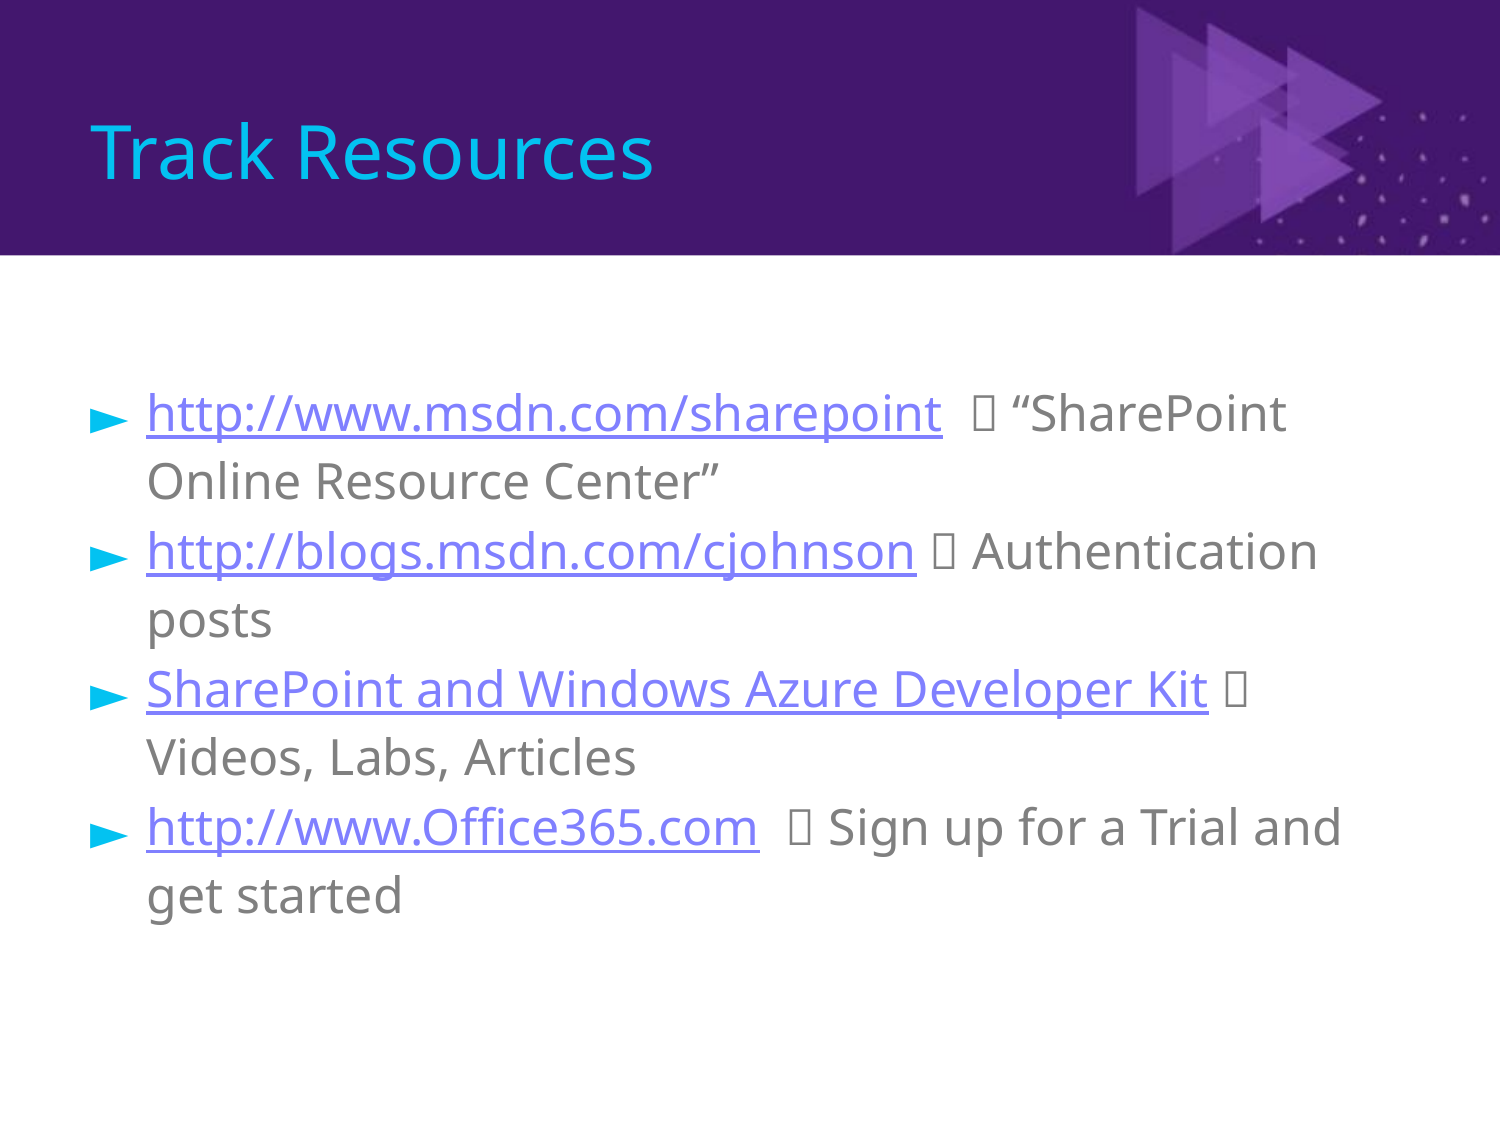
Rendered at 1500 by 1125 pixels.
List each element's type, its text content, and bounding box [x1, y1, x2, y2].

title Track Resources [75, 56, 1425, 244]
picture [0, 0, 1500, 255]
list http://www.msdn.com/sharepoint  “SharePoint Online Resource Center” http://blogs.msdn.com/cjohnson  Authentication posts SharePoint and Windows Azure Developer Kit  Videos, Labs, Articles http://www.Office365.com  Sign up for a Trial and get started [75, 373, 1425, 1005]
